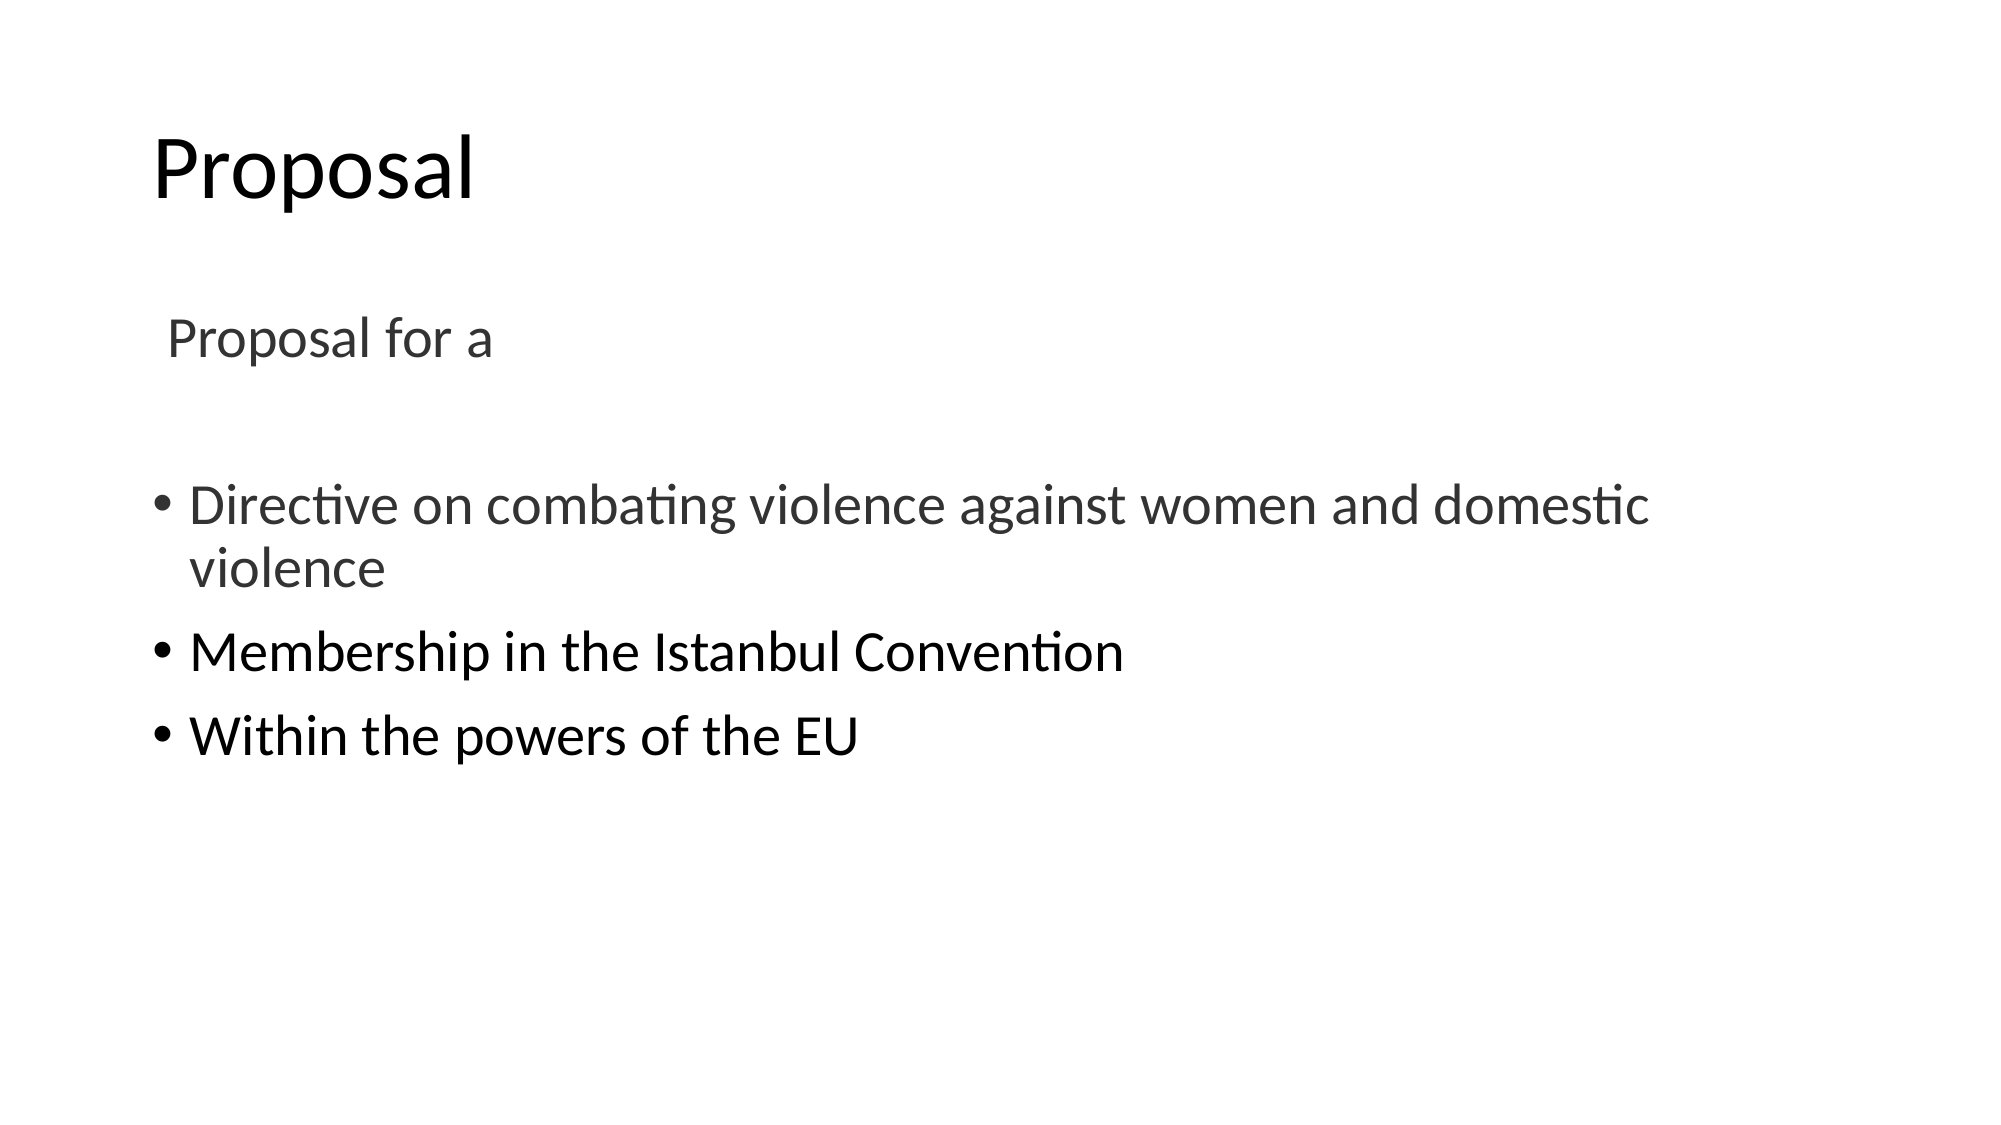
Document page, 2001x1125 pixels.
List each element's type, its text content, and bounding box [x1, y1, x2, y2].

list Proposal for a Directive on combating violence against women and domestic violence Membership in the Istanbul Convention Within the powers of the EU [137, 299, 1863, 1014]
title Proposal [137, 59, 1863, 278]
